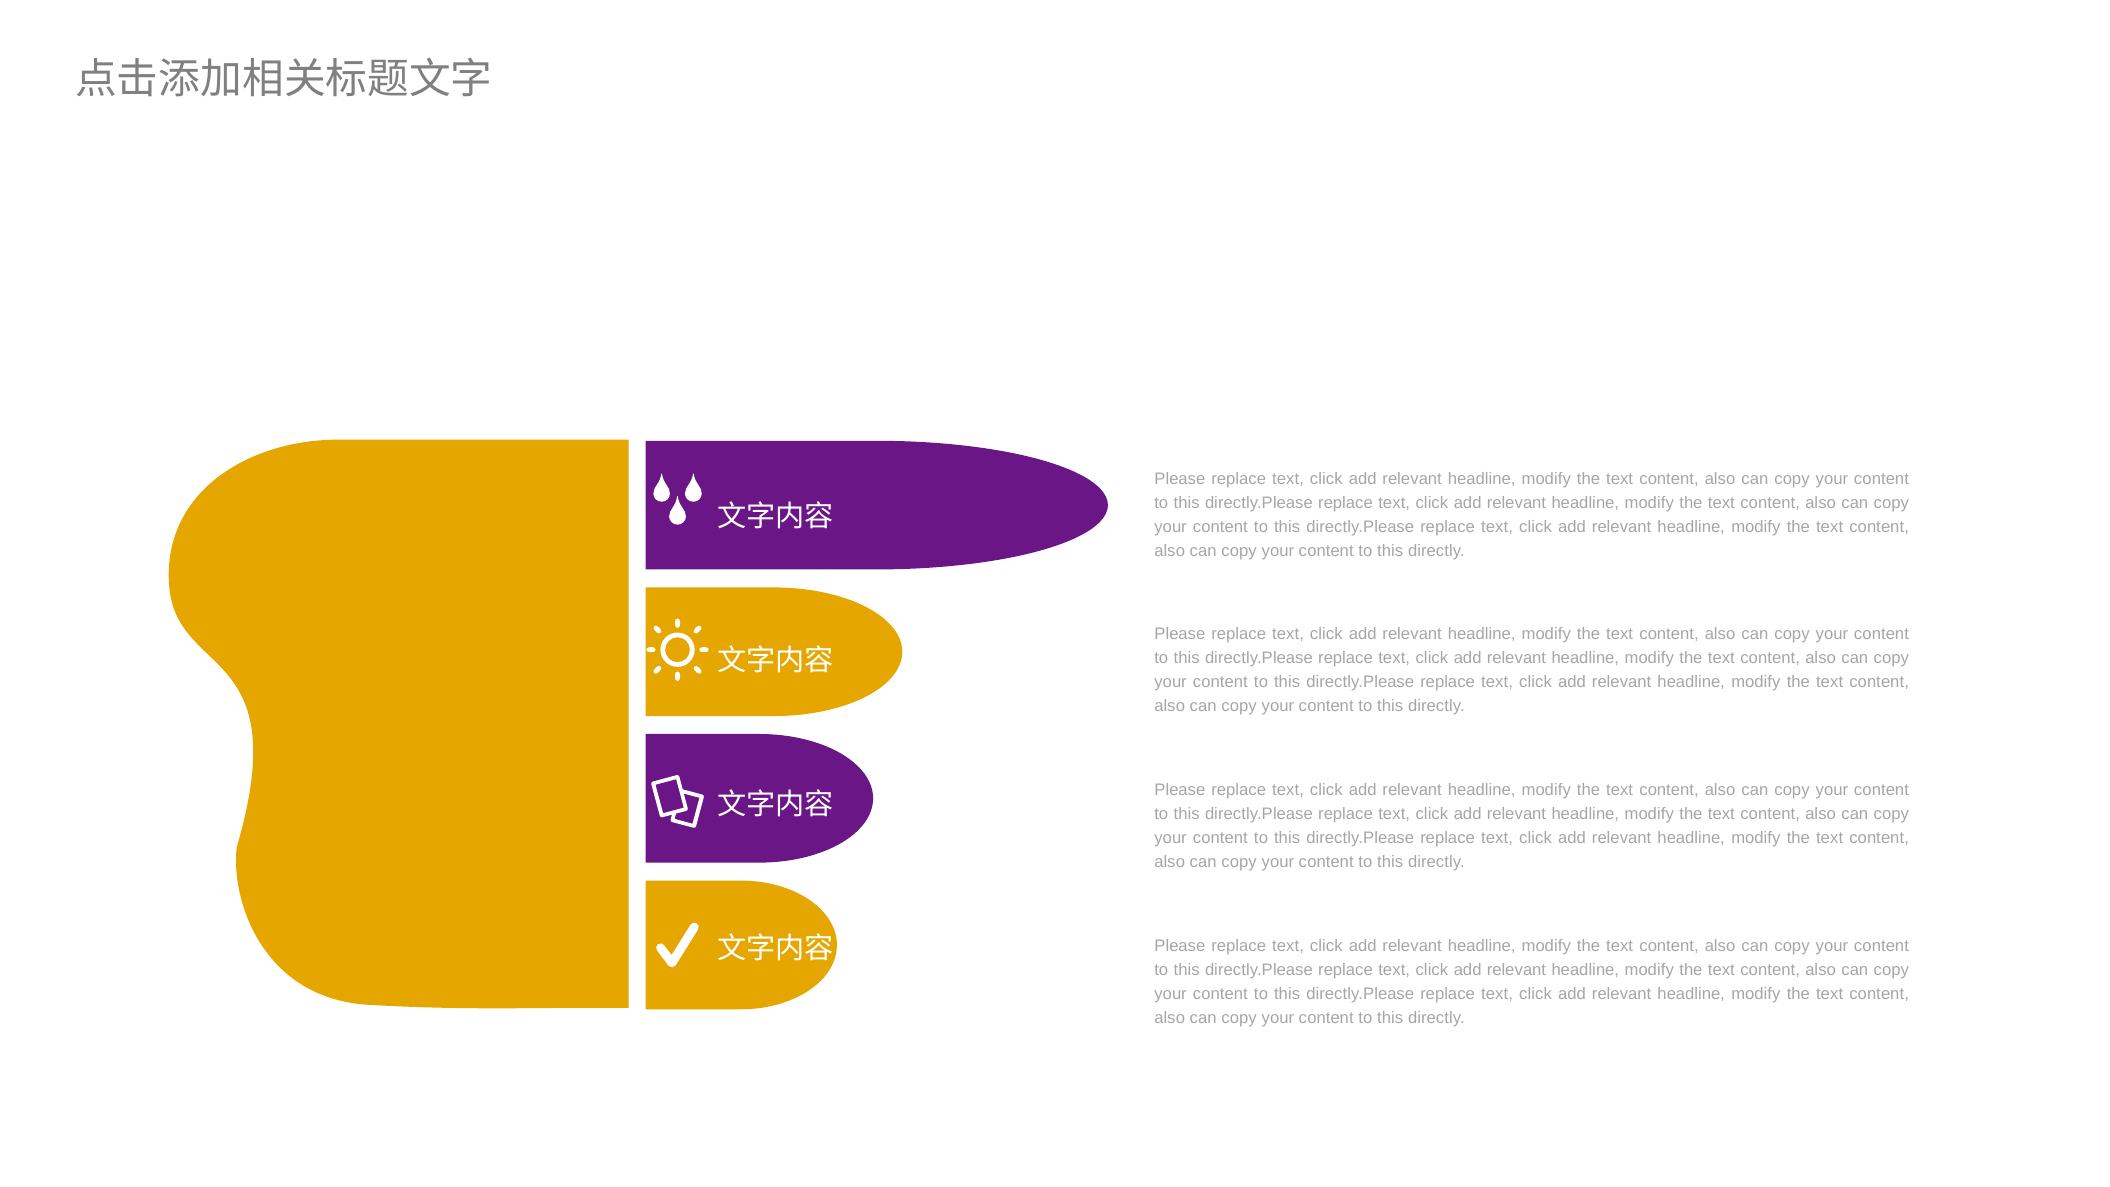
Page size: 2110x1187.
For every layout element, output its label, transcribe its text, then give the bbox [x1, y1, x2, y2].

text_box 点击添加相关标题文字 [59, 44, 563, 107]
text_box Please replace text, click add relevant headline, modify the text content, also can copy your content to this directly.Please replace text, click add relevant headline, modify the text content, also can copy your content to this directly.Please replace text, click add relevant headline, modify the text content, also can copy your content to this directly. [1154, 775, 1911, 871]
text_box Please replace text, click add relevant headline, modify the text content, also can copy your content to this directly.Please replace text, click add relevant headline, modify the text content, also can copy your content to this directly.Please replace text, click add relevant headline, modify the text content, also can copy your content to this directly. [1154, 463, 1911, 560]
text_box [167, 438, 630, 1010]
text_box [645, 440, 1108, 1010]
text_box Please replace text, click add relevant headline, modify the text content, also can copy your content to this directly.Please replace text, click add relevant headline, modify the text content, also can copy your content to this directly.Please replace text, click add relevant headline, modify the text content, also can copy your content to this directly. [1154, 619, 1911, 716]
text_box Please replace text, click add relevant headline, modify the text content, also can copy your content to this directly.Please replace text, click add relevant headline, modify the text content, also can copy your content to this directly.Please replace text, click add relevant headline, modify the text content, also can copy your content to this directly. [1154, 931, 1911, 1027]
